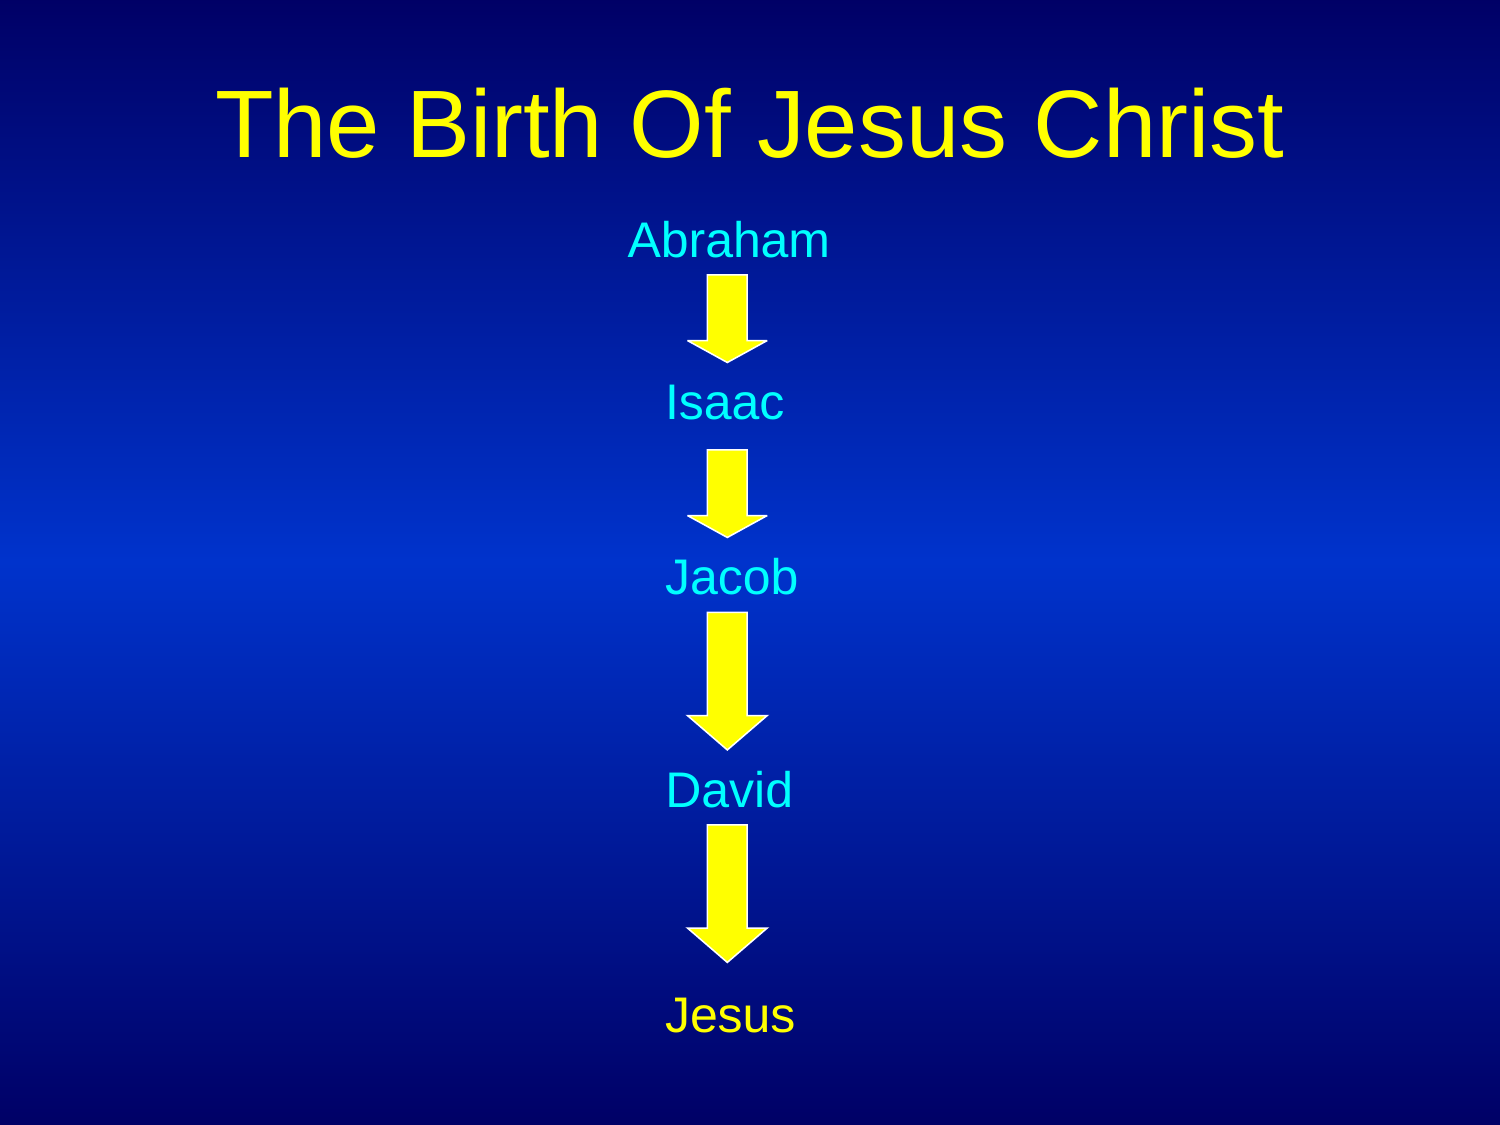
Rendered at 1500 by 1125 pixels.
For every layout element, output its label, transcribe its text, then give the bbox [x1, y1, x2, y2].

title The Birth Of Jesus Christ [37, 24, 1463, 213]
text_box David [650, 749, 808, 825]
text_box Abraham [612, 199, 846, 275]
text_box [687, 612, 768, 750]
text_box [687, 274, 768, 362]
text_box Jacob [650, 537, 814, 613]
text_box [687, 449, 768, 538]
text_box [687, 824, 768, 963]
text_box Isaac [650, 362, 800, 438]
text_box Jesus [650, 974, 811, 1050]
